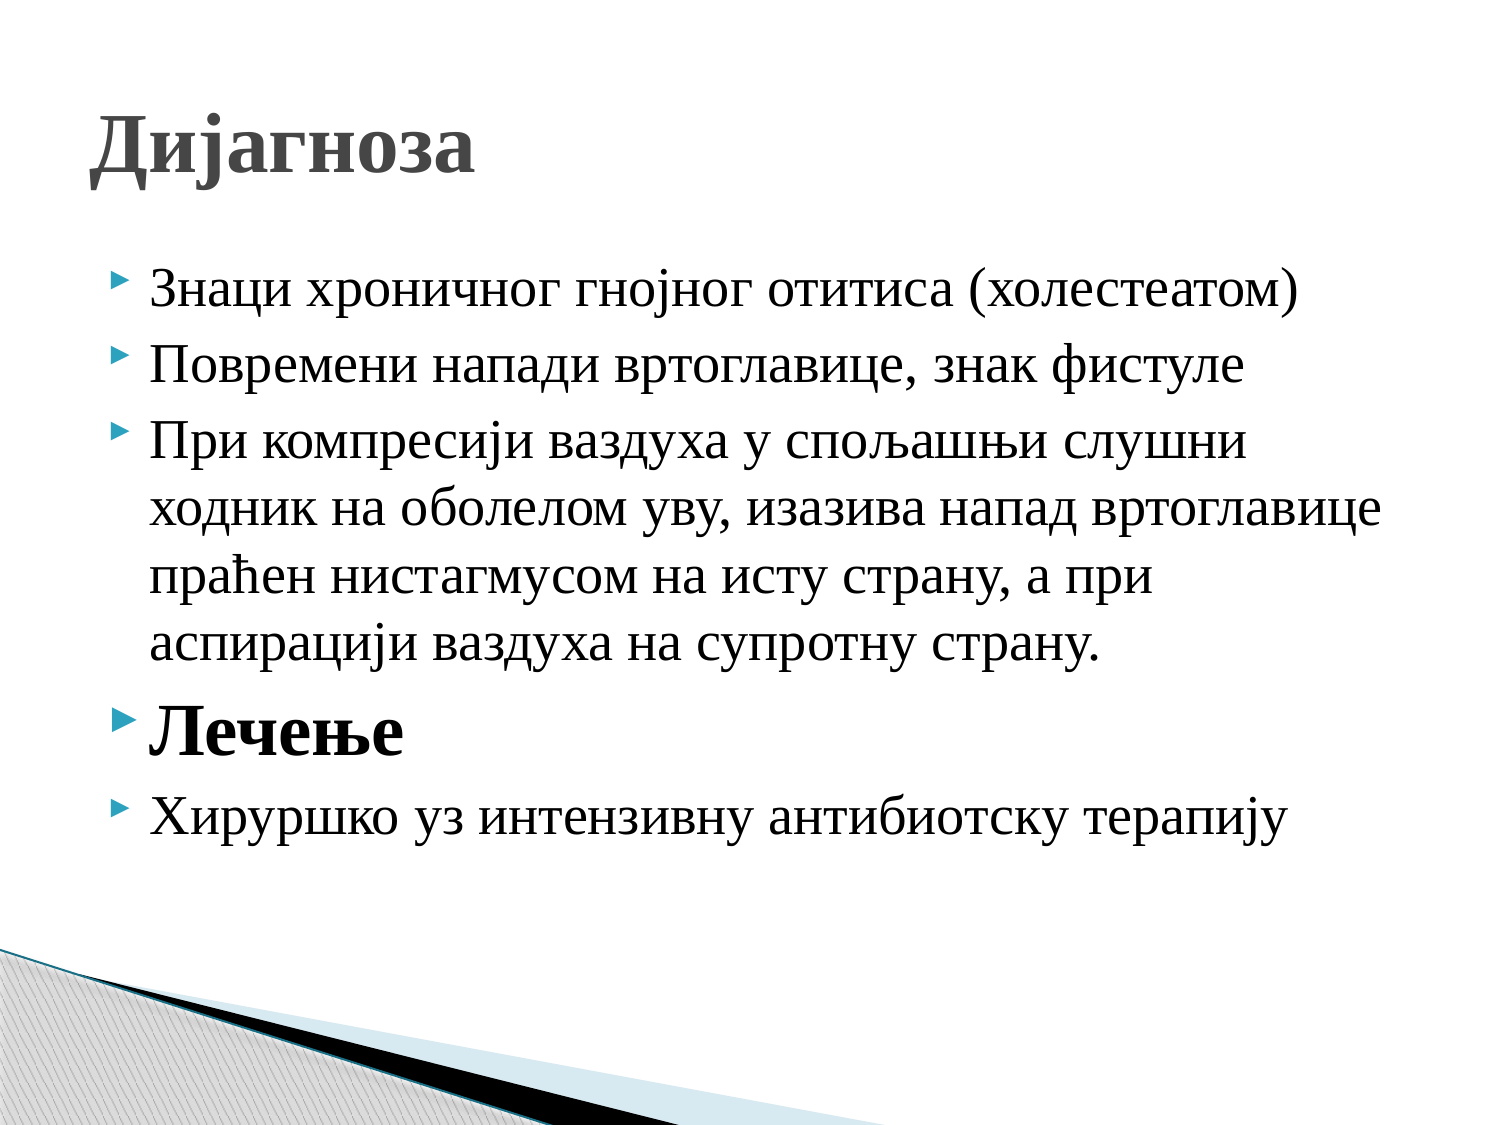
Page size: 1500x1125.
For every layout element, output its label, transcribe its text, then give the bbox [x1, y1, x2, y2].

title Дијагноза [75, 45, 1425, 233]
list Знаци хроничног гнојног отитиса (холестеатом) Повремени напади вртоглавице, знак фистуле При компресији ваздуха у спољашњи слушни ходник на оболелом уву, изазива напад вртоглавице праћен нистагмусом на исту страну, а при аспирацији ваздуха на супротну страну. Лечење Хируршко уз интензивну антибиотску терапију [75, 243, 1425, 986]
